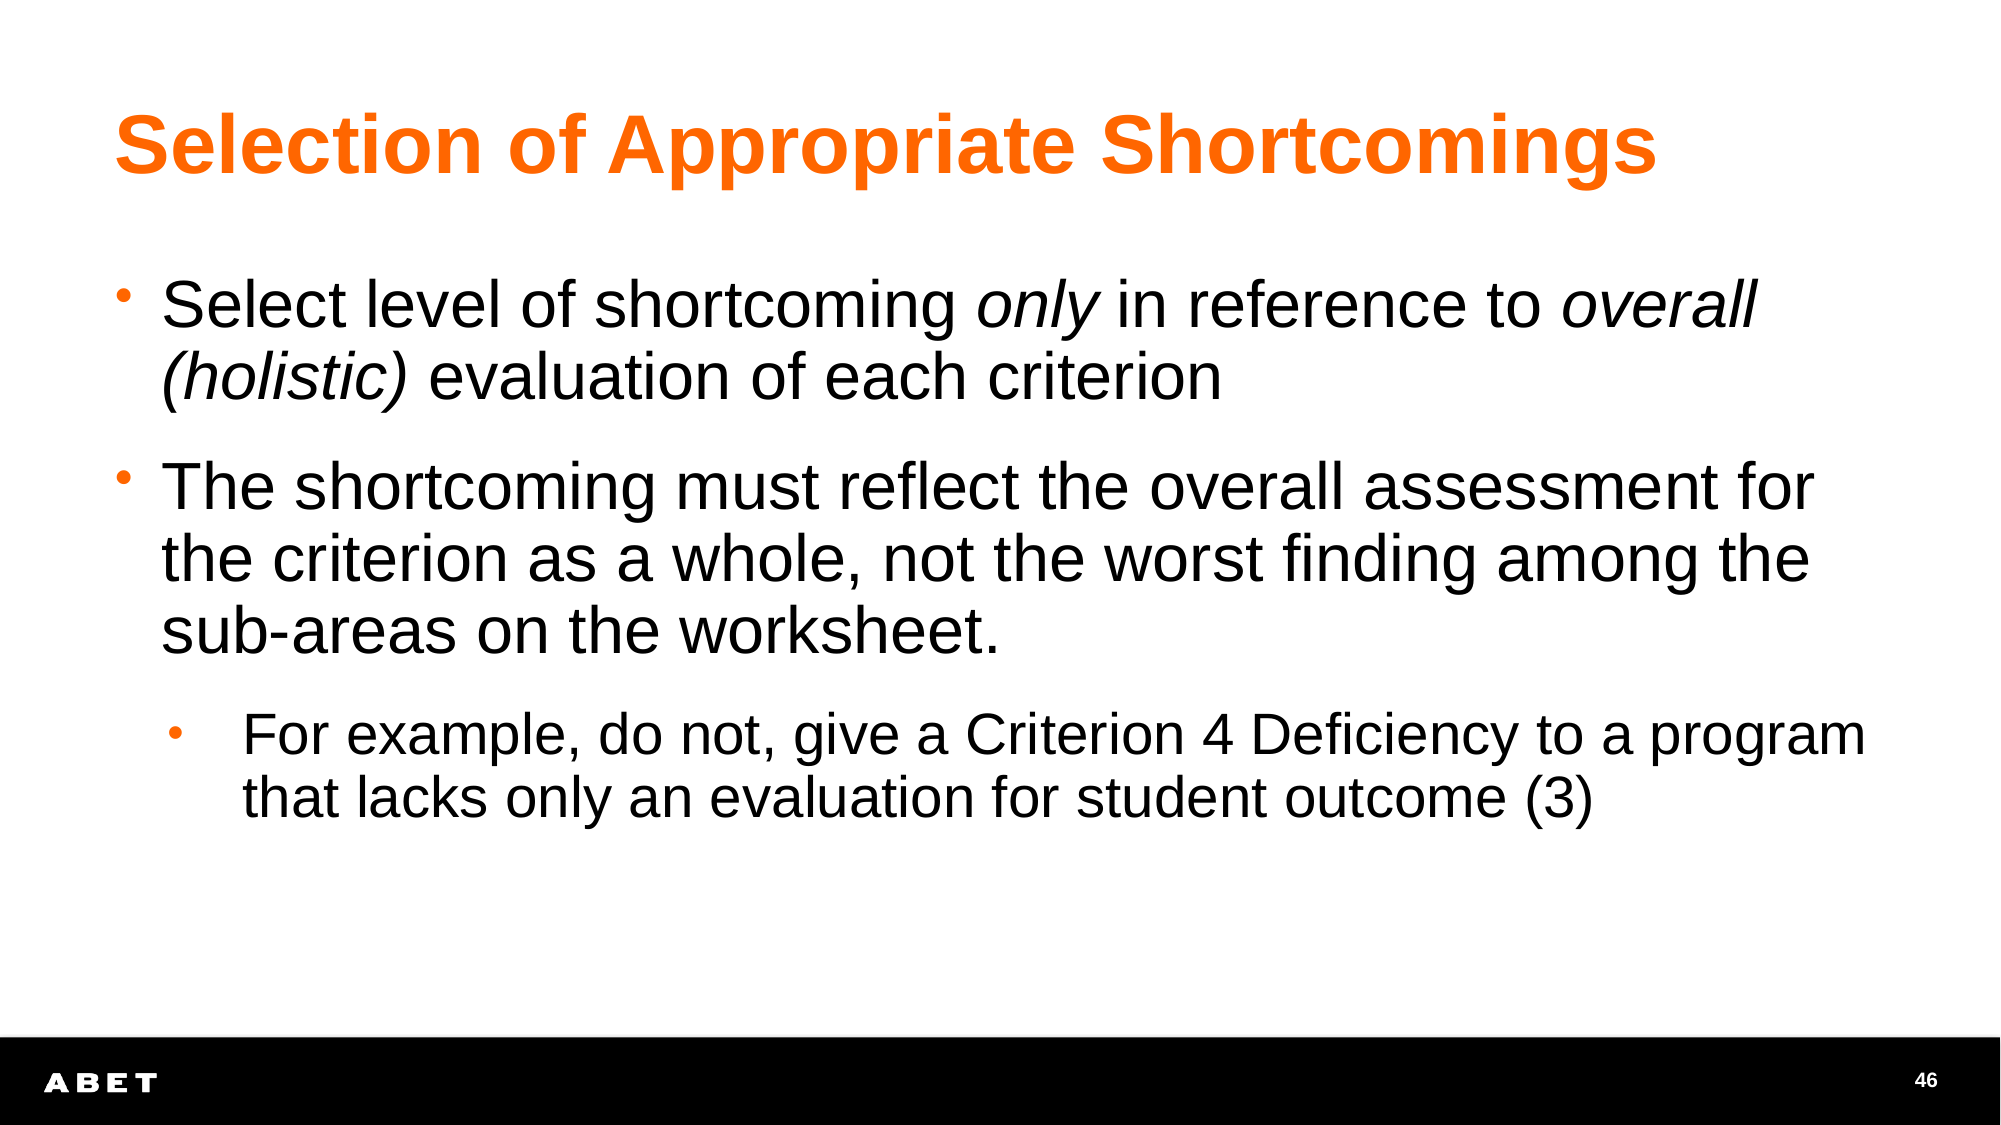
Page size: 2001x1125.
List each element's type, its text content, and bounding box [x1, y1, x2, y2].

title Selection of Appropriate Shortcomings [99, 82, 1900, 213]
picture [16, 1052, 184, 1113]
list Select level of shortcoming only in reference to overall (holistic) evaluation of each criterion The shortcoming must reflect the overall assessment for the criterion as a whole, not the worst finding among the sub-areas on the worksheet. For example, do not, give a Criterion 4 Deficiency to a program that lacks only an evaluation for student outcome (3) [99, 262, 1900, 975]
